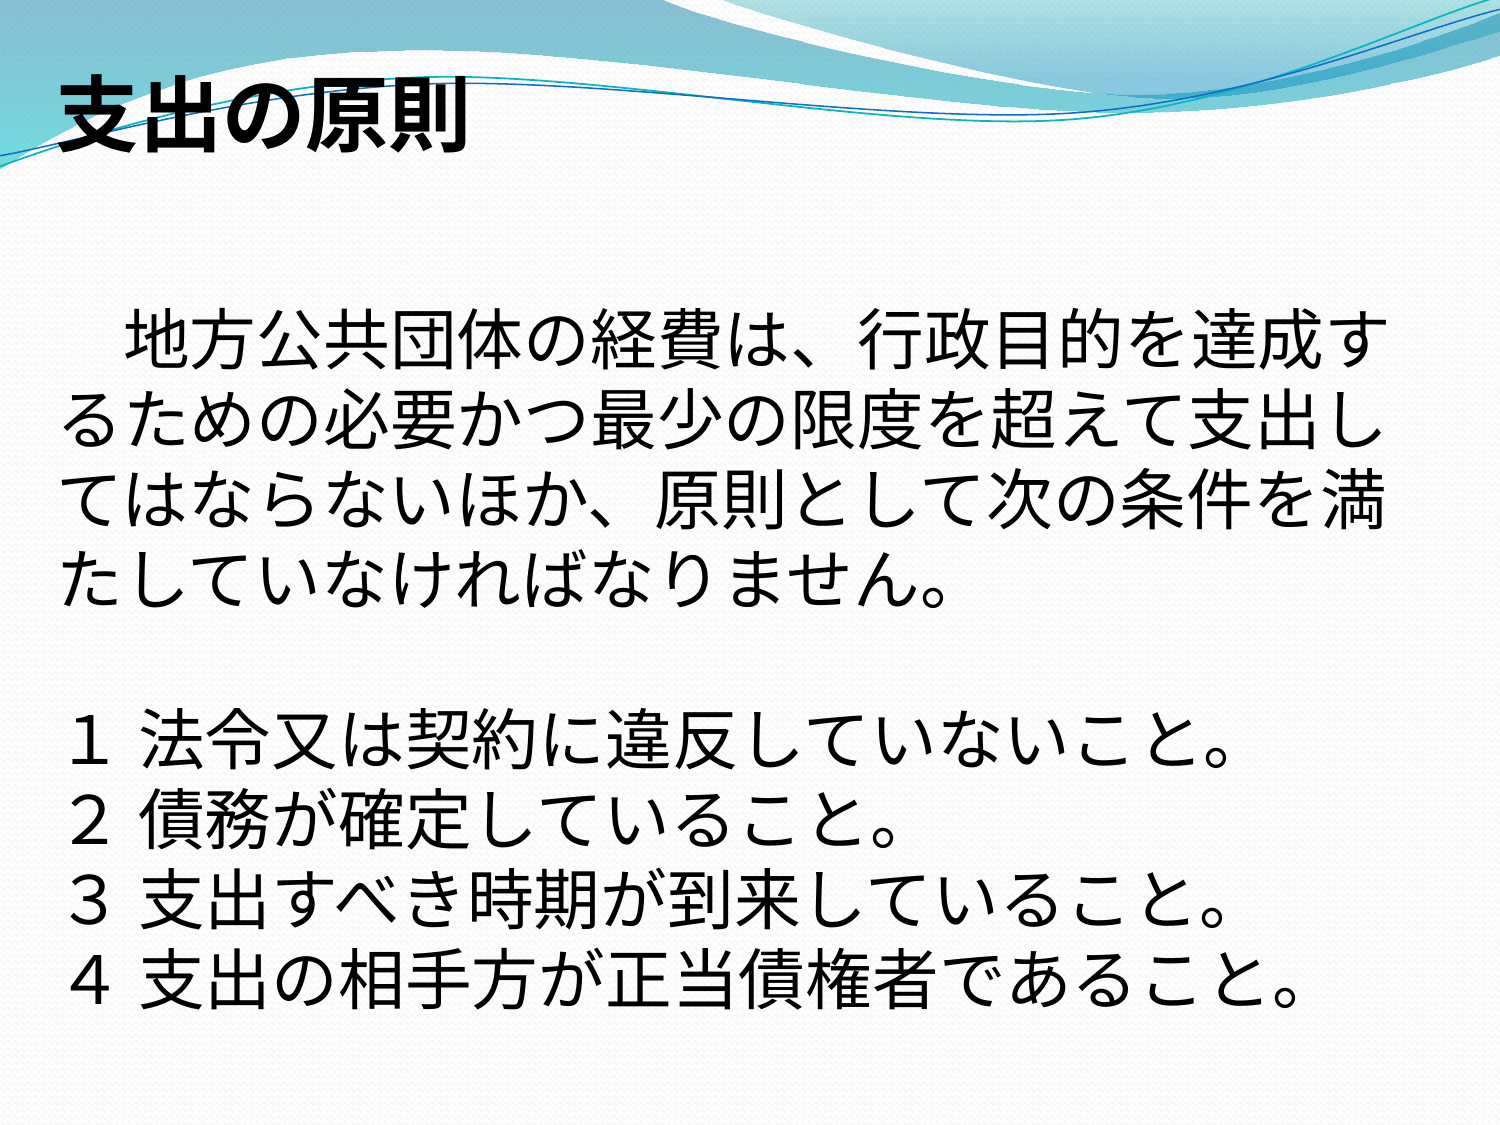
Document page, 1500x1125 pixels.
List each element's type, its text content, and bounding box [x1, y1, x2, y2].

text_box 支出の原則 [41, 54, 1424, 170]
text_box 地方公共団体の経費は、行政目的を達成するための必要かつ最少の限度を超えて支出してはならないほか、原則として次の条件を満たしていなければなりません。 １ 法令又は契約に違反していないこと。 ２ 債務が確定していること。 ３ 支出すべき時期が到来していること。 ４ 支出の相手方が正当債権者であること。 [41, 290, 1458, 1026]
